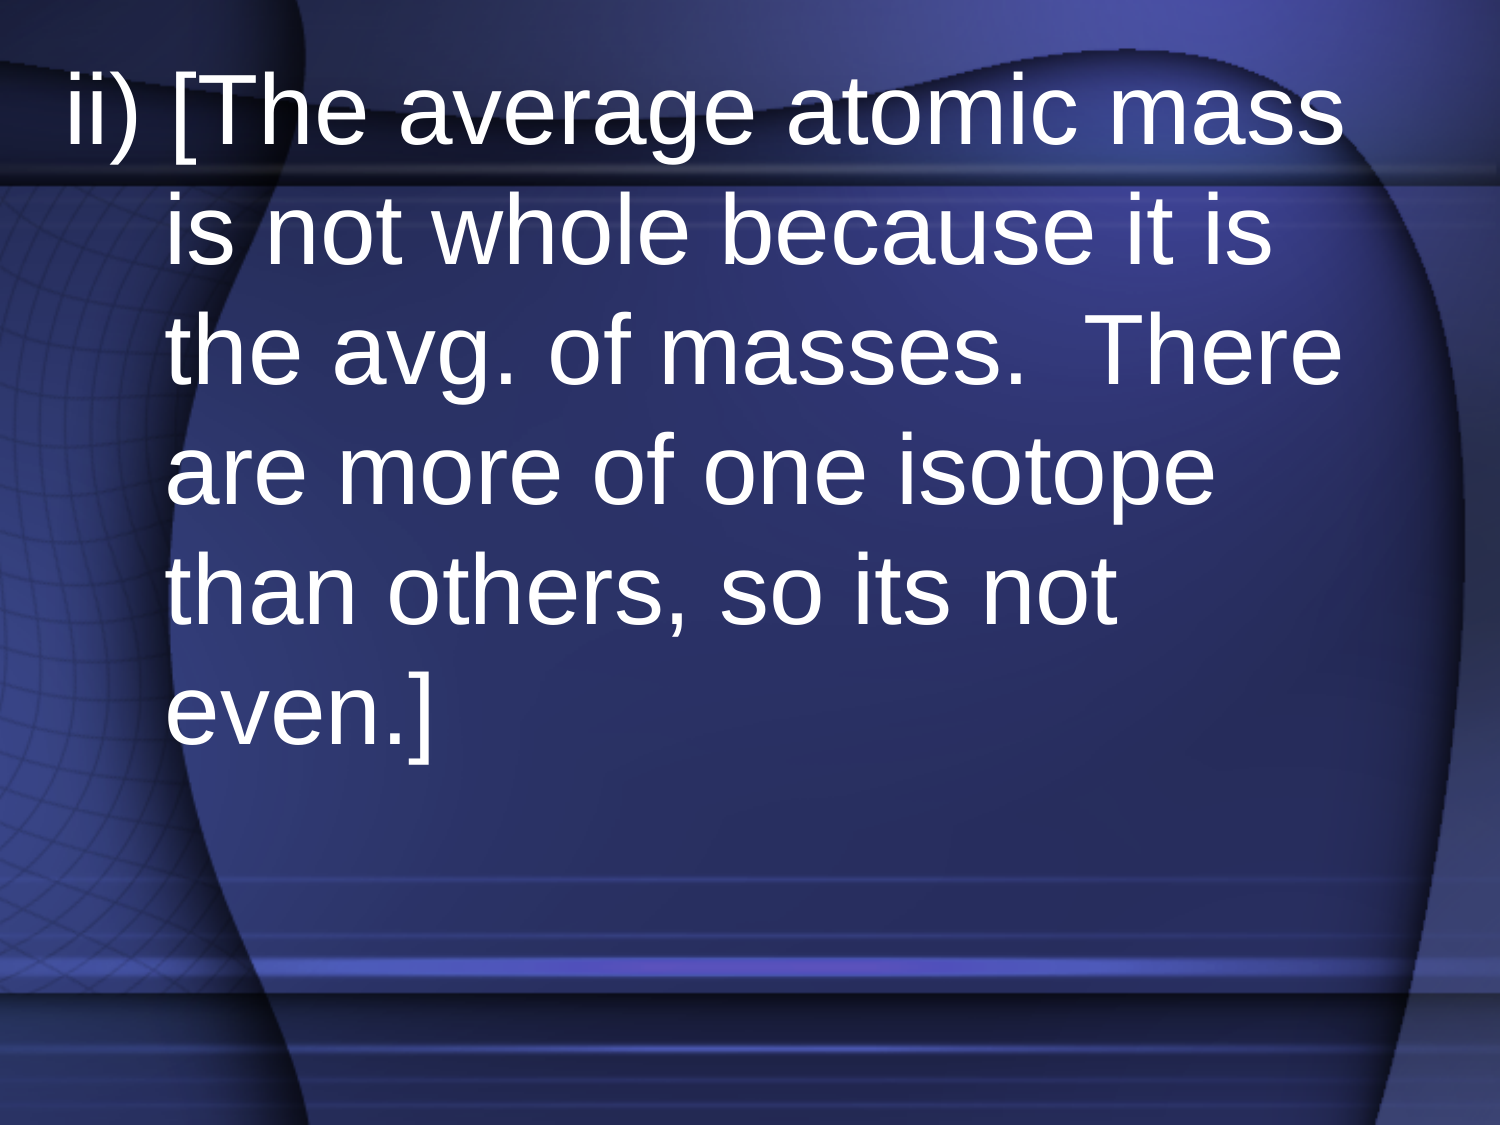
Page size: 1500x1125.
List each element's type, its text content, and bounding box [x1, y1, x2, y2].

text_box ii) [The average atomic mass is not whole because it is the avg. of masses. There are more of one isotope than others, so its not even.] [49, 37, 1413, 772]
picture [0, 0, 1500, 1125]
